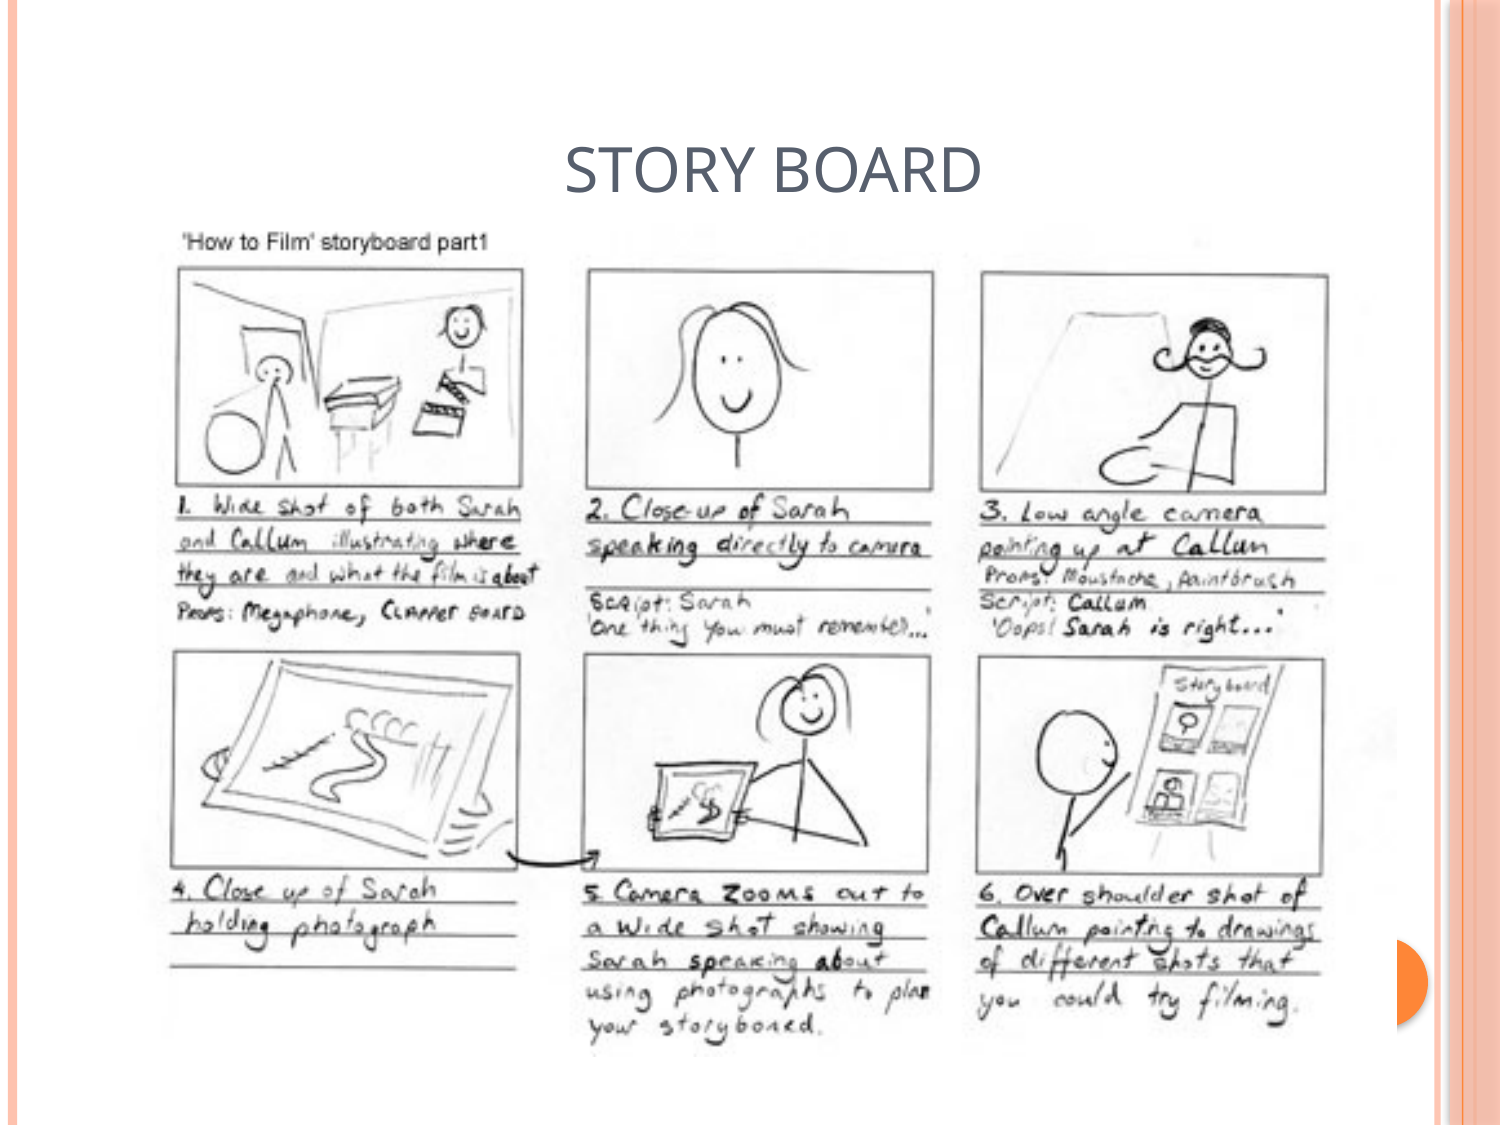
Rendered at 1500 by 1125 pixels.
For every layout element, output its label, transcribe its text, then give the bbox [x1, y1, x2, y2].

title Story Board [162, 24, 1388, 209]
picture [136, 211, 1398, 1057]
